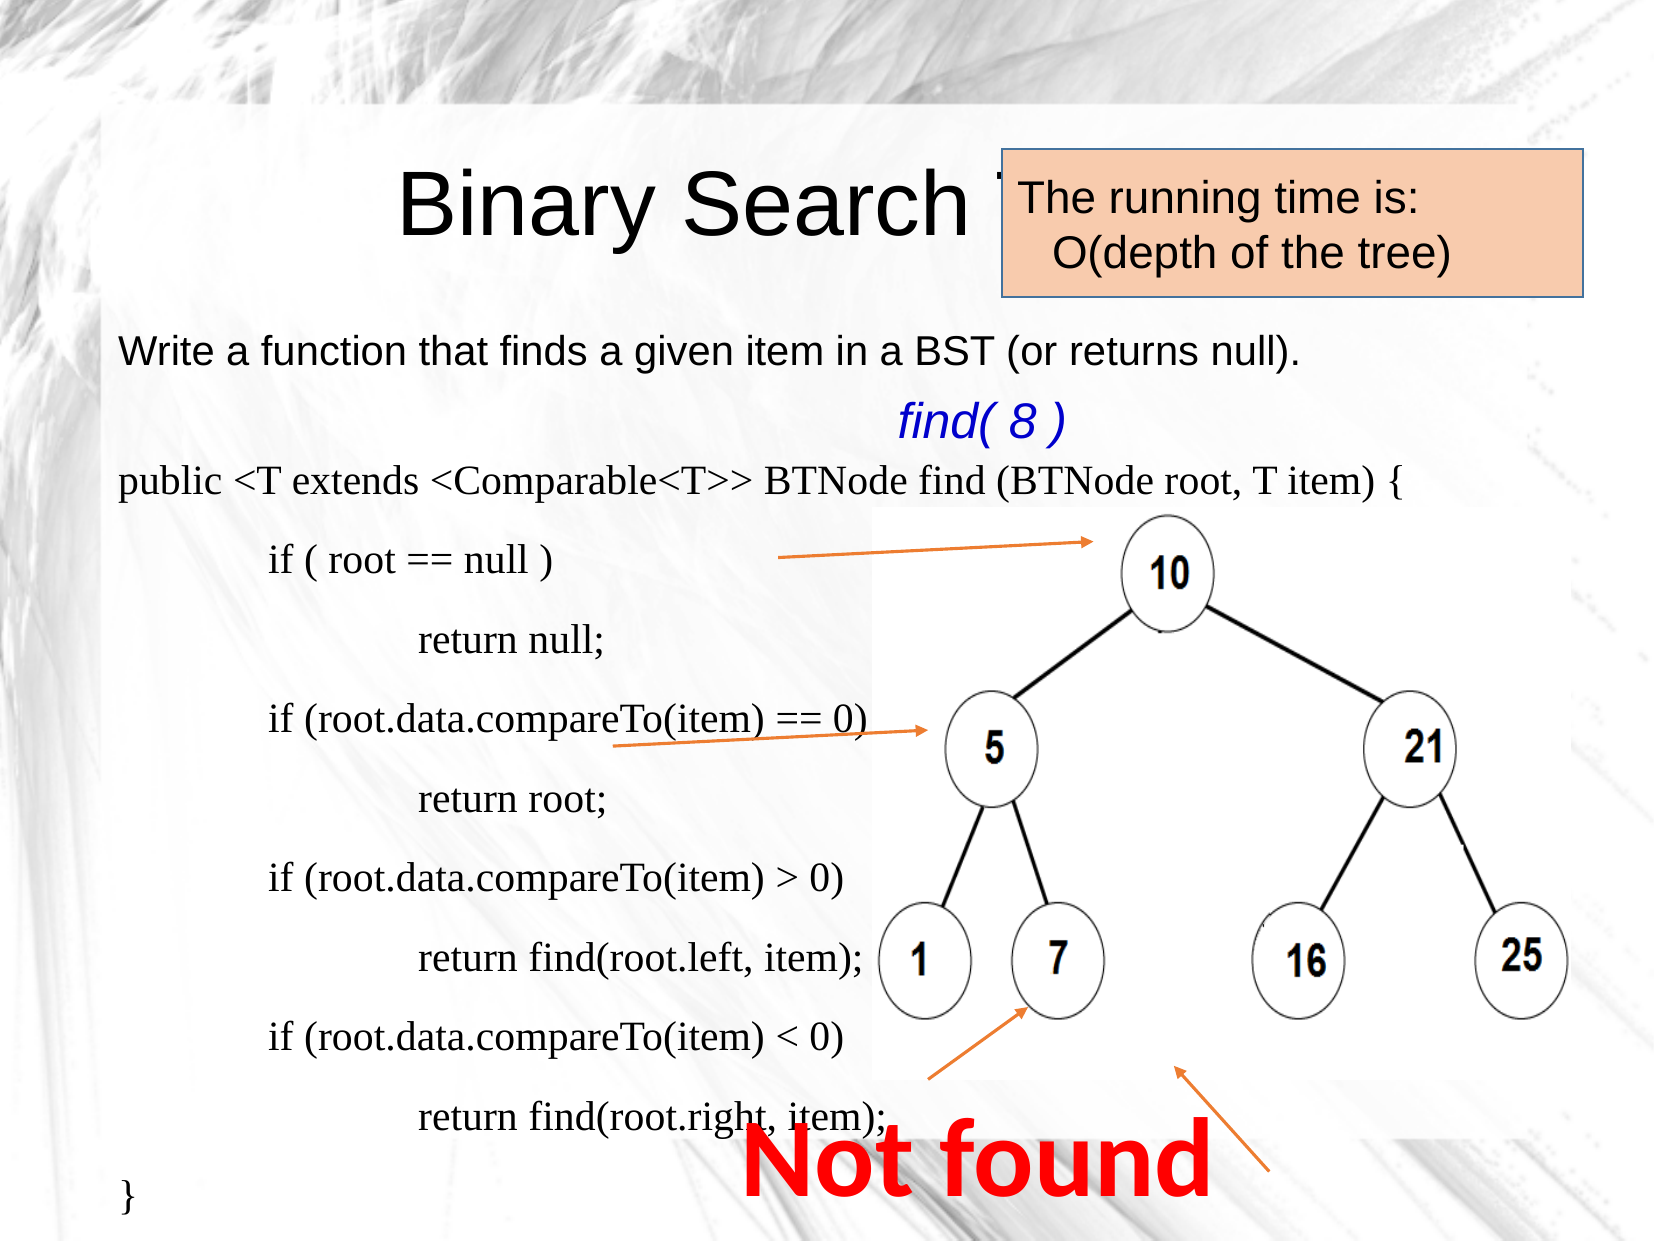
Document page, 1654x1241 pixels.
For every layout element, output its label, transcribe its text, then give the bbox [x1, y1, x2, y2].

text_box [778, 541, 1094, 558]
text_box Not found [725, 1076, 1231, 1227]
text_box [612, 730, 929, 747]
list Write a function that finds a given item in a BST (or returns null). public <T extends <Comparable<T>> BTNode find (BTNode root, T item) { if ( root == null ) return null; if (root.data.compareTo(item) == 0) return root; if (root.data.compareTo(item) > 0) return find(root.left, item); if (root.data.compareTo(item) < 0) return find(root.right, item); } [118, 319, 1571, 1109]
text_box find( 8 ) [882, 381, 1121, 457]
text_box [928, 1007, 1029, 1080]
text_box The running time is: O(depth of the tree) [1001, 148, 1584, 298]
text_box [1173, 1065, 1270, 1172]
picture [0, 0, 1654, 1241]
title Binary Search Trees [118, 93, 1506, 299]
